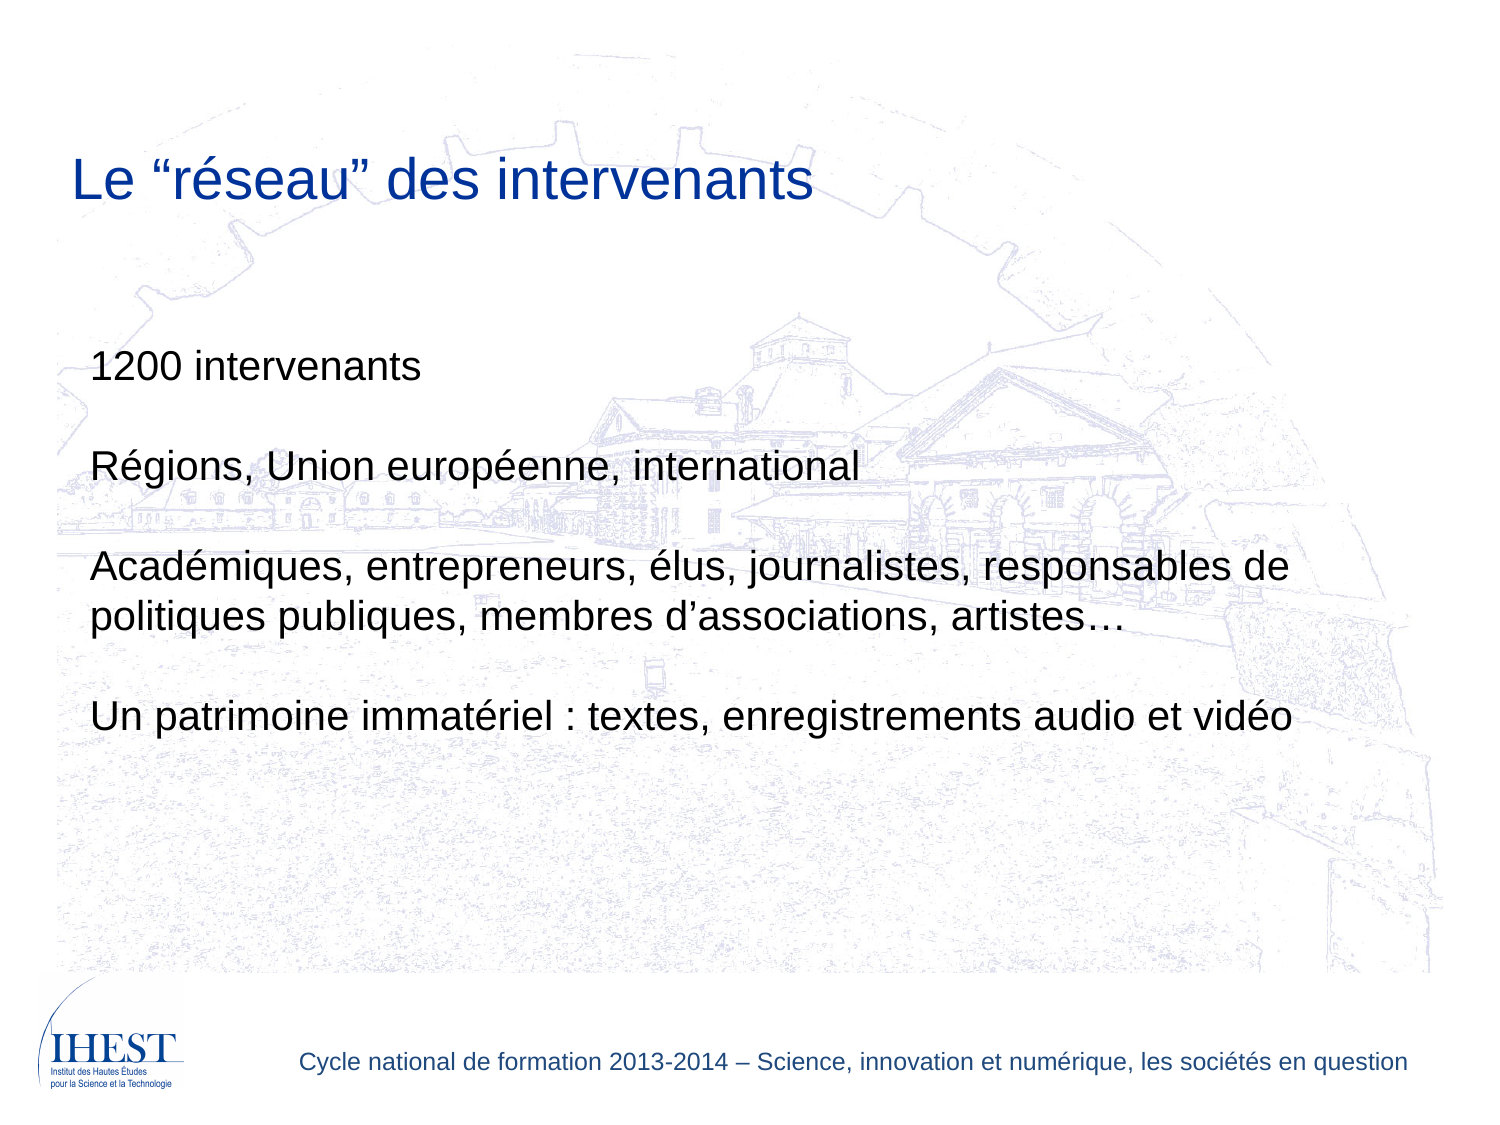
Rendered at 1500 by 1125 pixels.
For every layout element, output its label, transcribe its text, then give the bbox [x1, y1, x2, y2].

list 1200 intervenants Régions, Union européenne, international Académiques, entrepreneurs, élus, journalistes, responsables de politiques publiques, membres d’associations, artistes… Un patrimoine immatériel : textes, enregistrements audio et vidéo [75, 331, 1425, 932]
text_box Le “réseau” des intervenants [56, 133, 1444, 207]
picture [57, 45, 1443, 133]
picture [38, 207, 1443, 1089]
